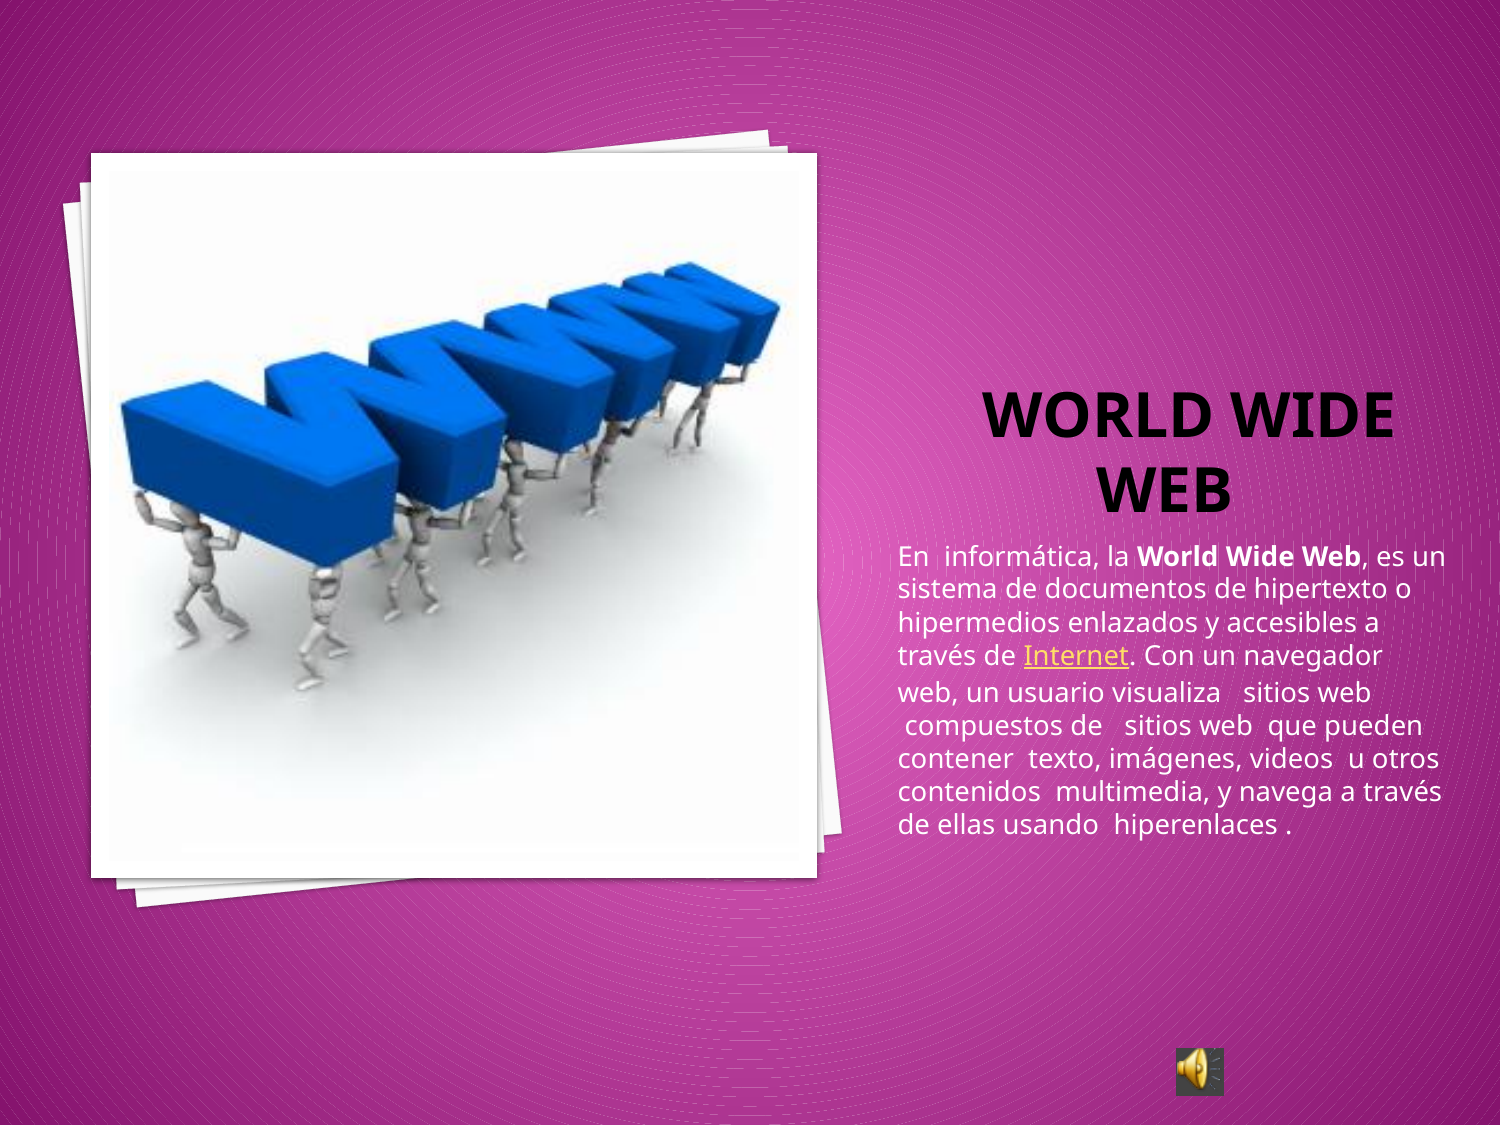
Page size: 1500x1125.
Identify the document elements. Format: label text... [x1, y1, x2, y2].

picture [1174, 1046, 1226, 1098]
picture [108, 170, 800, 862]
list En informática, la World Wide Web, es un sistema de documentos de hipertexto o hipermedios enlazados y accesibles a través de Internet. Con un navegador web, un usuario visualiza sitios web compuestos de sitios web que pueden contener texto, imágenes, videos u otros contenidos multimedia, y navega a través de ellas usando hiperenlaces . [884, 538, 1447, 854]
title world wide web [884, 187, 1447, 525]
